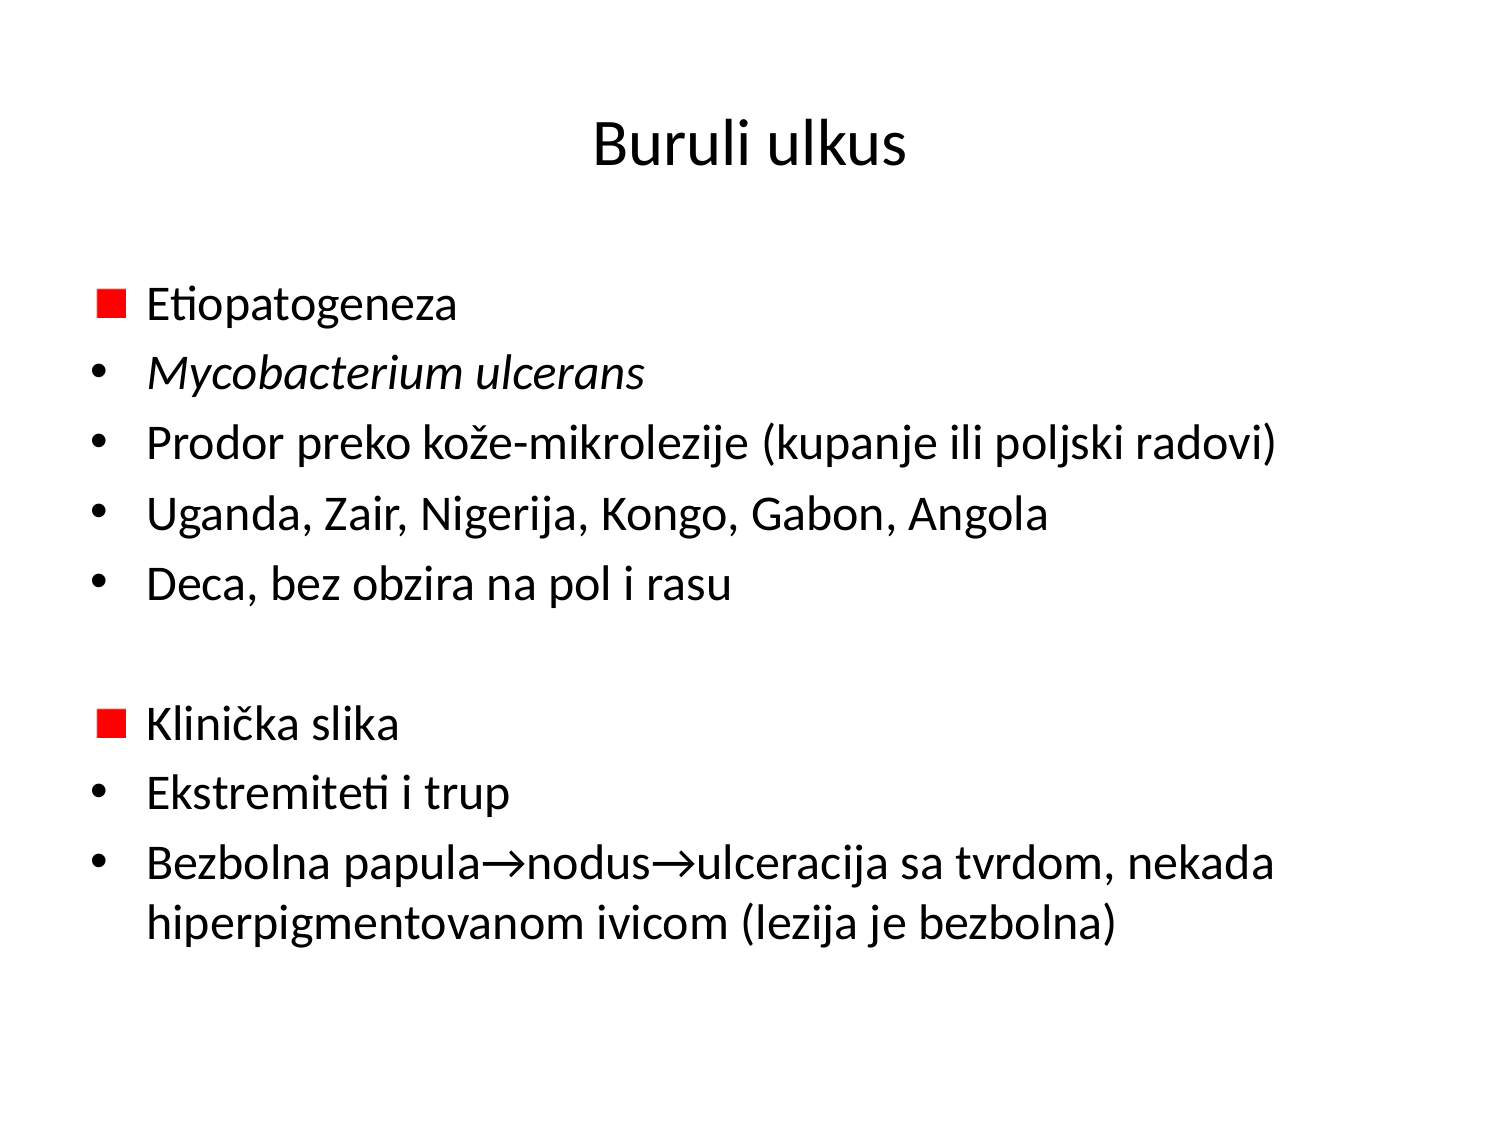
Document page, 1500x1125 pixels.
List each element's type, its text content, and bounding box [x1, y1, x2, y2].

title Buruli ulkus [75, 45, 1425, 233]
picture [90, 702, 126, 738]
list Etiopatogeneza Mycobacterium ulcerans Prodor preko kože-mikrolezije (kupanje ili poljski radovi) Uganda, Zair, Nigerija, Kongo, Gabon, Angola Deca, bez obzira na pol i rasu Klinička slika Ekstremiteti i trup Bezbolna papula→nodus→ulceracija sa tvrdom, nekada hiperpigmentovanom ivicom (lezija je bezbolna) [75, 262, 1425, 1005]
picture [90, 282, 126, 318]
